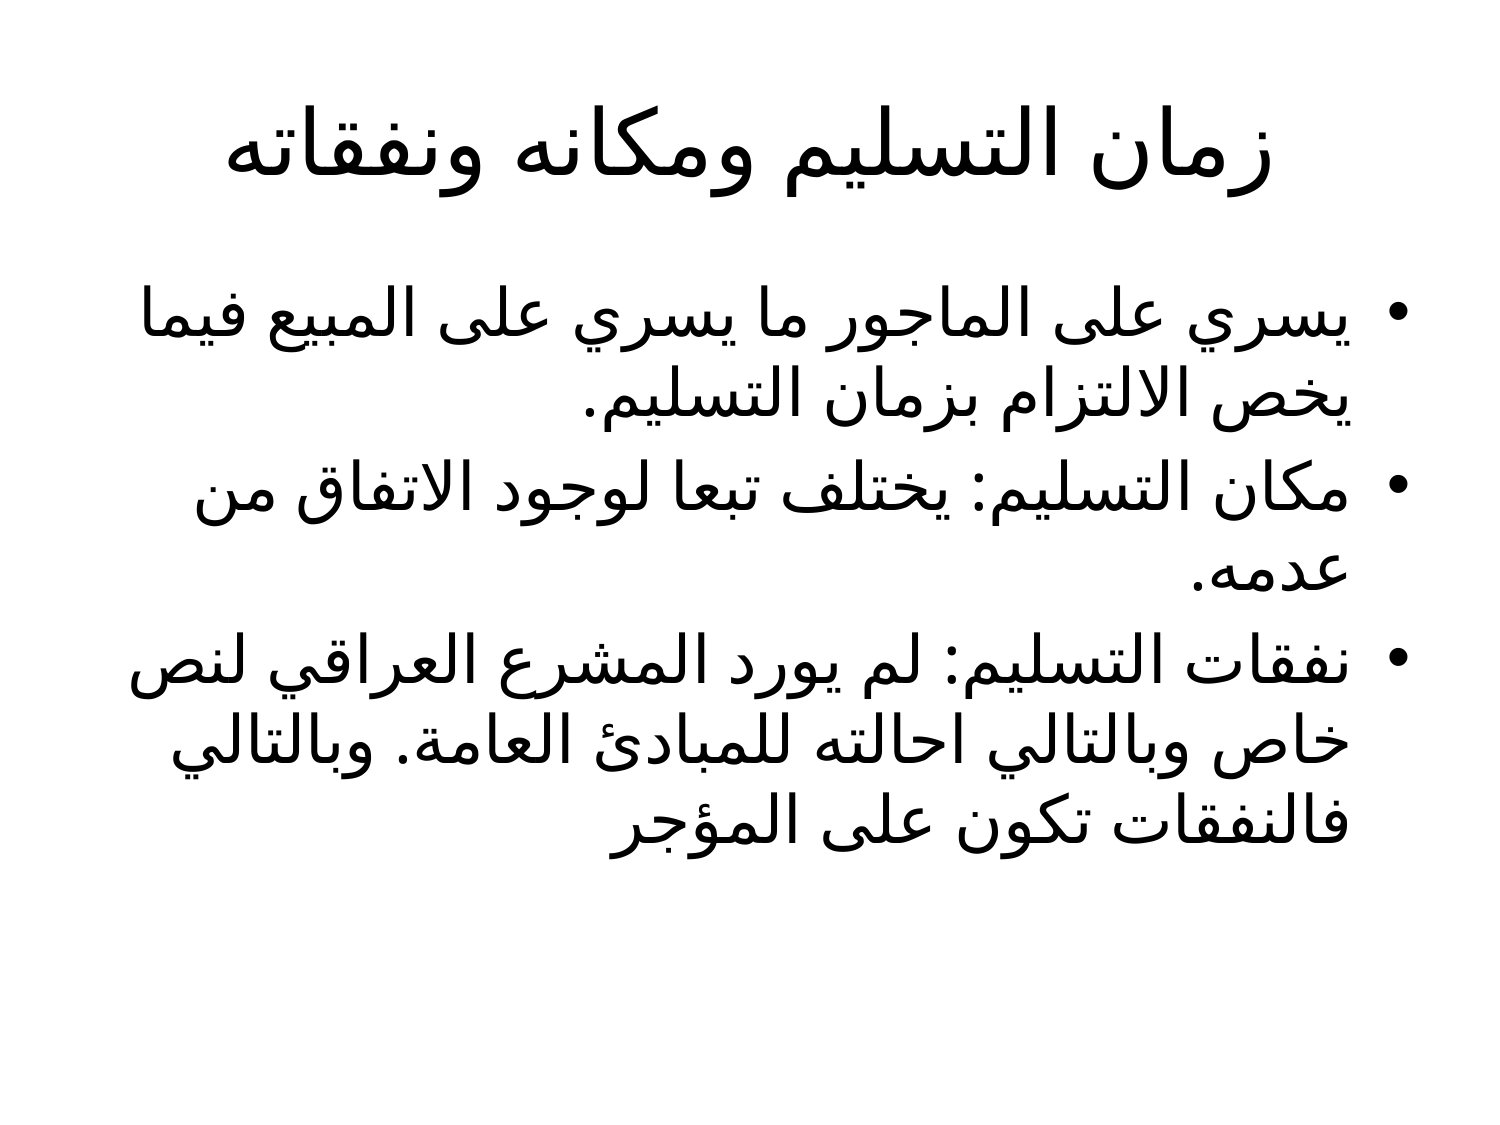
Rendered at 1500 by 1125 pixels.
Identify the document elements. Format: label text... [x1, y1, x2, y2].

list يسري على الماجور ما يسري على المبيع فيما يخص الالتزام بزمان التسليم. مكان التسليم: يختلف تبعا لوجود الاتفاق من عدمه. نفقات التسليم: لم يورد المشرع العراقي لنص خاص وبالتالي احالته للمبادئ العامة. وبالتالي فالنفقات تكون على المؤجر [75, 262, 1425, 1005]
title زمان التسليم ومكانه ونفقاته [75, 45, 1425, 233]
